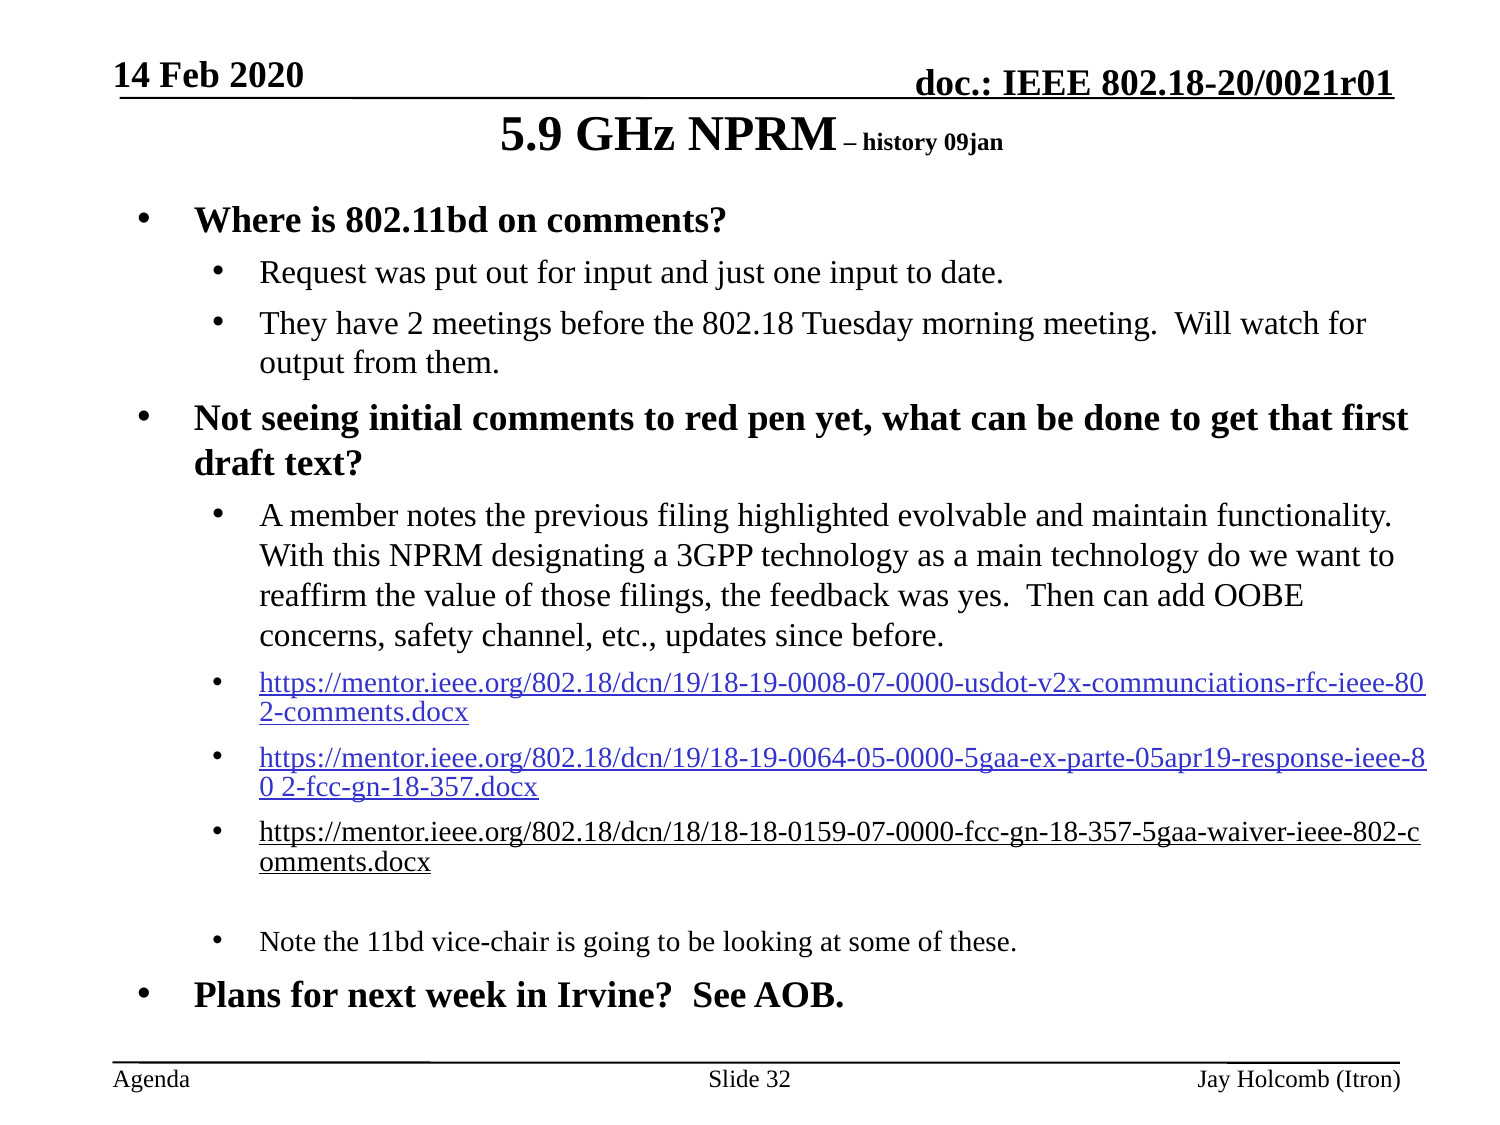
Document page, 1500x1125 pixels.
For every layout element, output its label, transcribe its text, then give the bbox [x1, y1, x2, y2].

slide_number Slide 32 [699, 1061, 800, 1123]
title 5.9 GHz NPRM – history 09jan [114, 103, 1390, 159]
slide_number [112, 49, 488, 95]
list Where is 802.11bd on comments? Request was put out for input and just one input to date. They have 2 meetings before the 802.18 Tuesday morning meeting. Will watch for output from them. Not seeing initial comments to red pen yet, what can be done to get that first draft text? A member notes the previous filing highlighted evolvable and maintain functionality. With this NPRM designating a 3GPP technology as a main technology do we want to reaffirm the value of those filings, the feedback was yes. Then can add OOBE concerns, safety channel, etc., updates since before. https://mentor.ieee.org/802.18/dcn/19/18-19-0008-07-0000-usdot-v2x-communciations-rfc-ieee-802-comments.docx https://mentor.ieee.org/802.18/dcn/19/18-19-0064-05-0000-5gaa-ex-parte-05apr19-response-ieee-80 2-fcc-gn-18-357.docx https://mentor.ieee.org/802.18/dcn/18/18-18-0159-07-0000-fcc-gn-18-357-5gaa-waiver-ieee-802-comments.docx Note the 11bd vice-chair is going to be looking at some of these. Plans for next week in Irvine? See AOB. [112, 187, 1451, 1063]
footer Jay Holcomb (Itron) [878, 1061, 1402, 1093]
